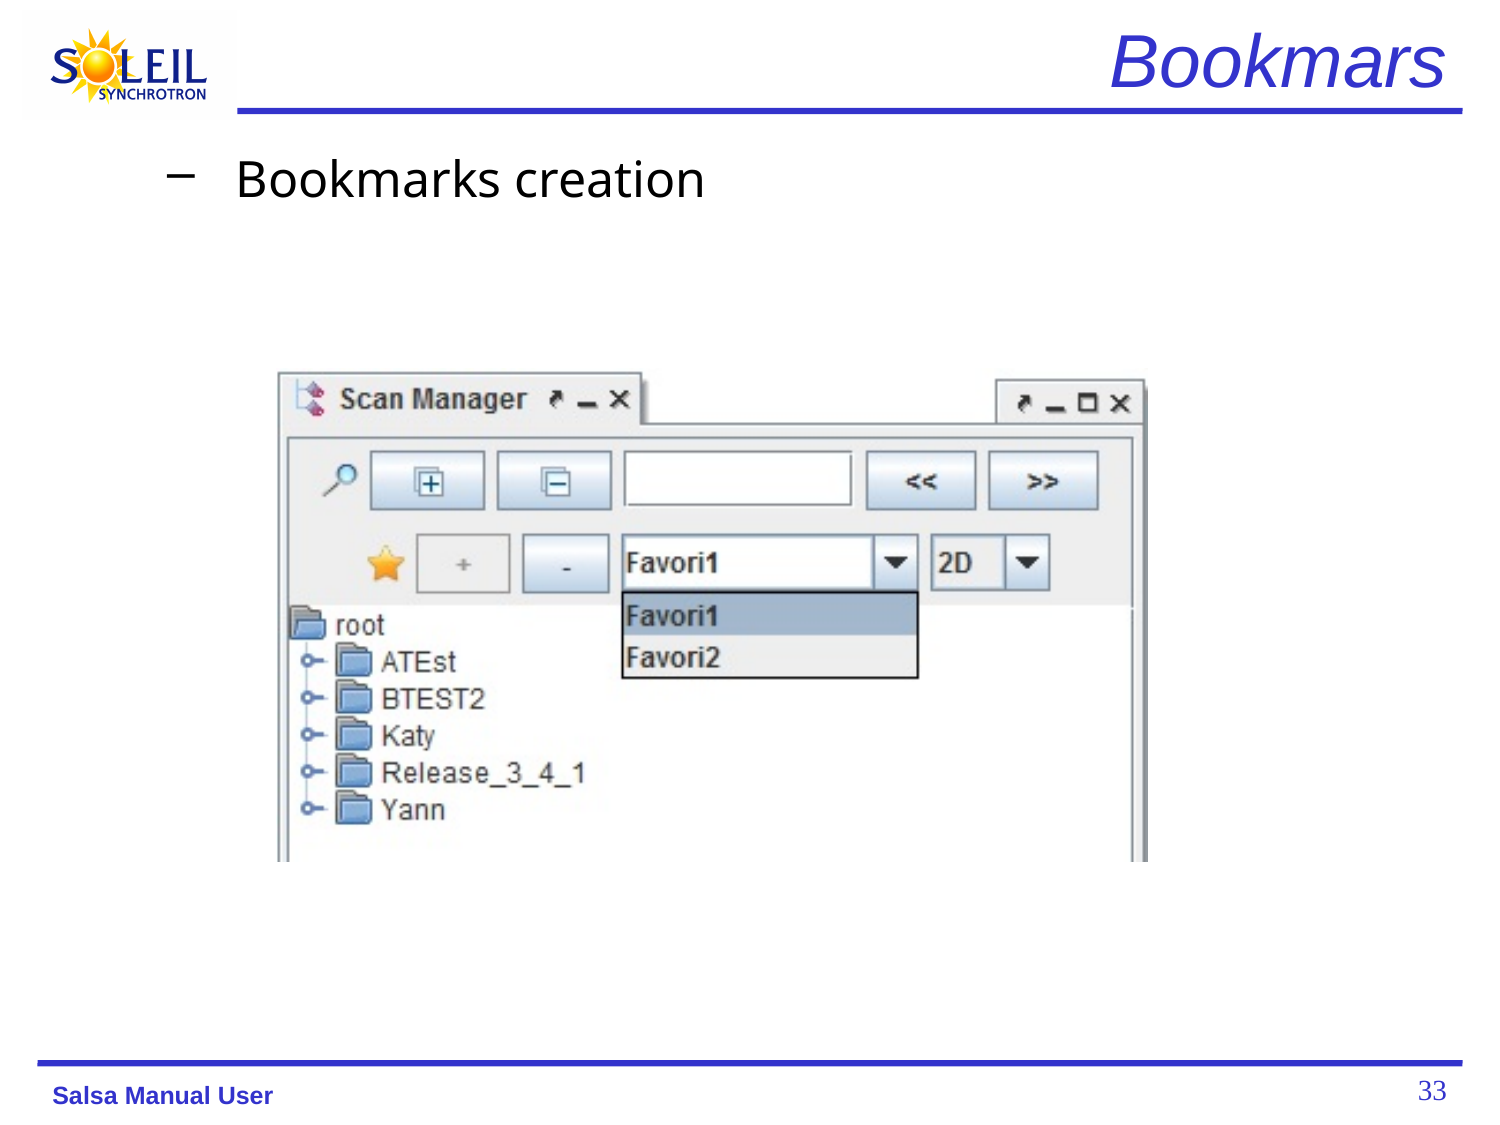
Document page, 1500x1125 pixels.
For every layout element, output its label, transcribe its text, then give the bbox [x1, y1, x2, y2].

slide_number 33 [1119, 1063, 1463, 1118]
title Bookmars [237, 10, 1463, 106]
picture [275, 368, 1148, 863]
list Bookmarks creation [64, 152, 1463, 1015]
